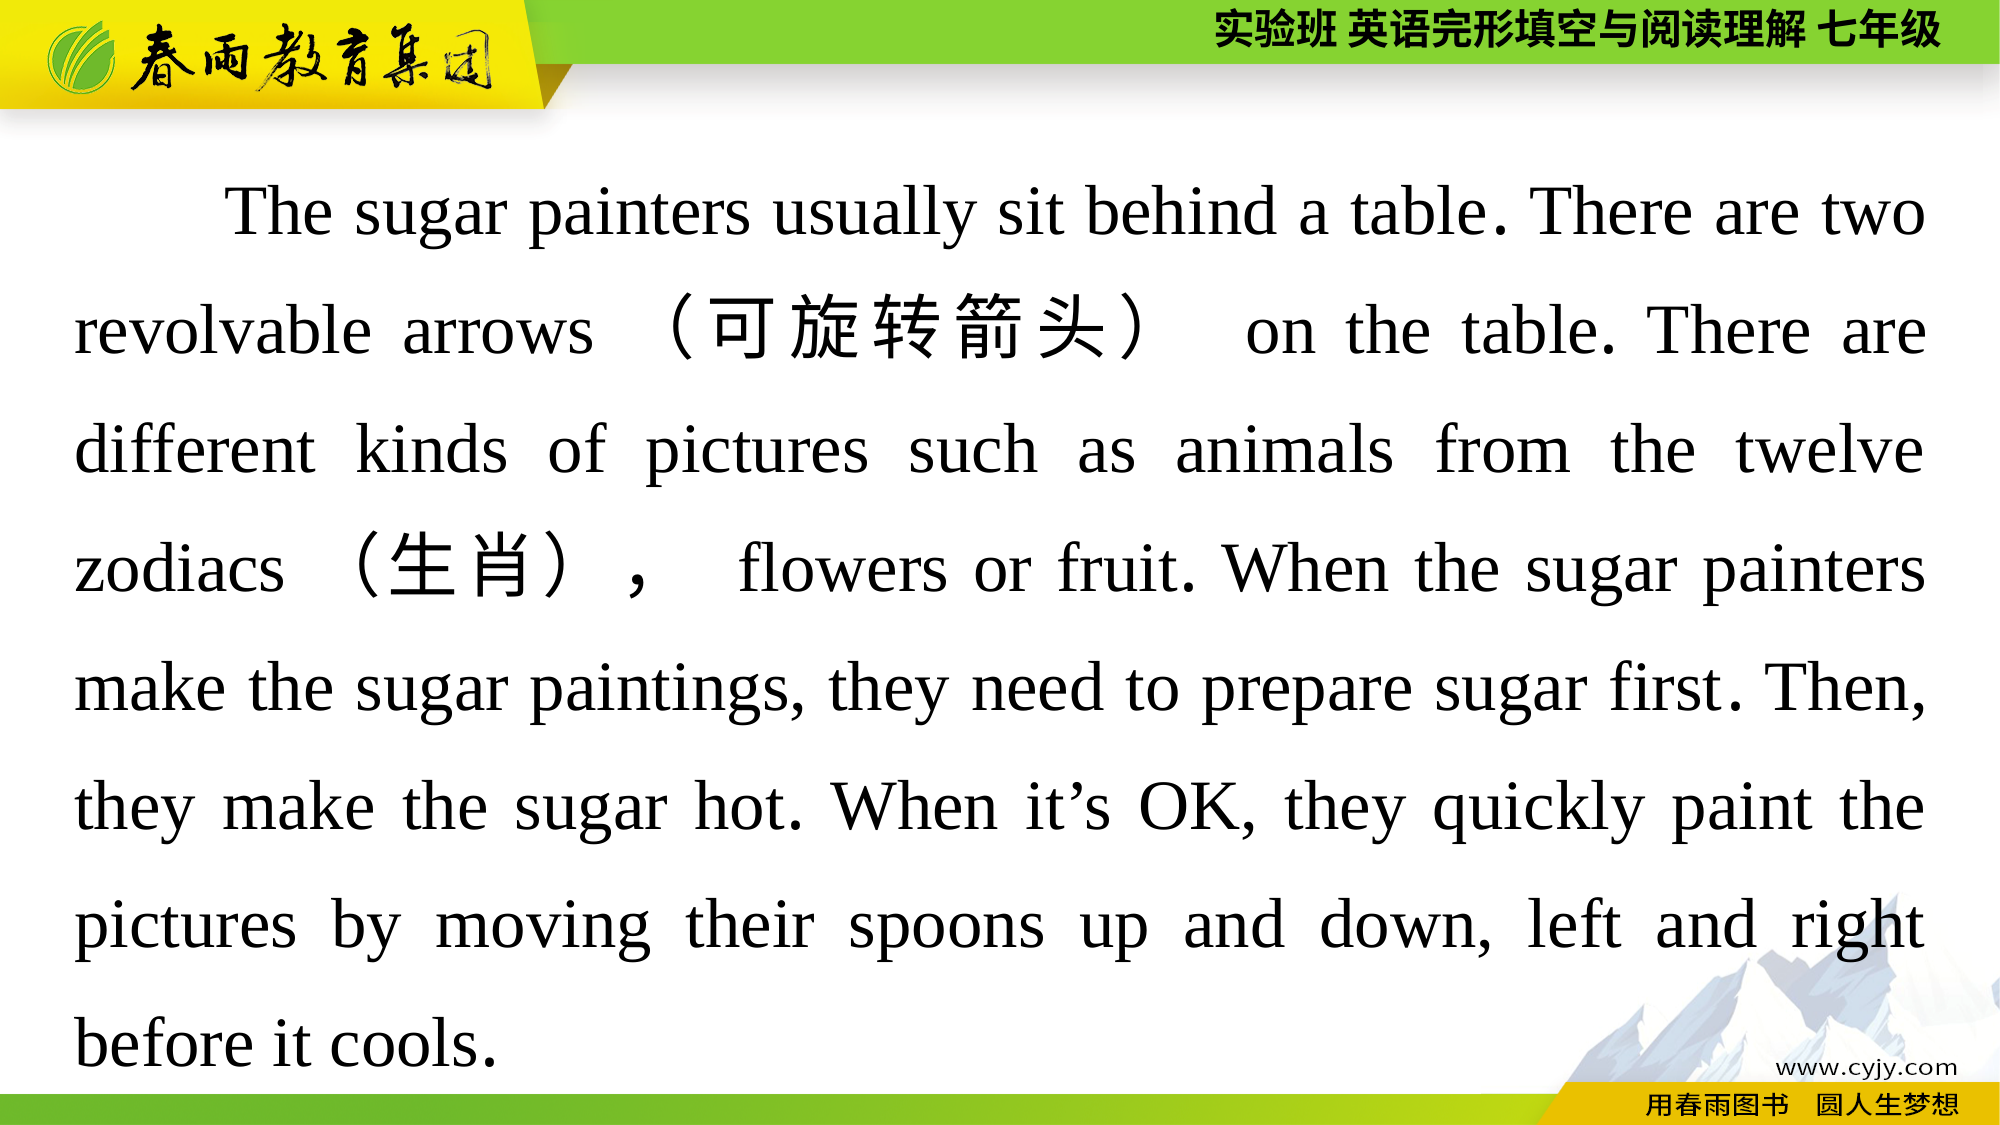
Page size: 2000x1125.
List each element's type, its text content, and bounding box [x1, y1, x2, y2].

picture [0, 0, 2000, 1125]
list The sugar painters usually sit behind a table. There are two revolvable arrows（可旋转箭头） on the table. There are different kinds of pictures such as animals from the twelve zodiacs（生肖）， flowers or fruit. When the sugar painters make the sugar paintings, they need to prepare sugar first. Then, they make the sugar hot. When it’s OK, they quickly paint the pictures by moving their spoons up and down, left and right before it cools. [59, 122, 1944, 1085]
